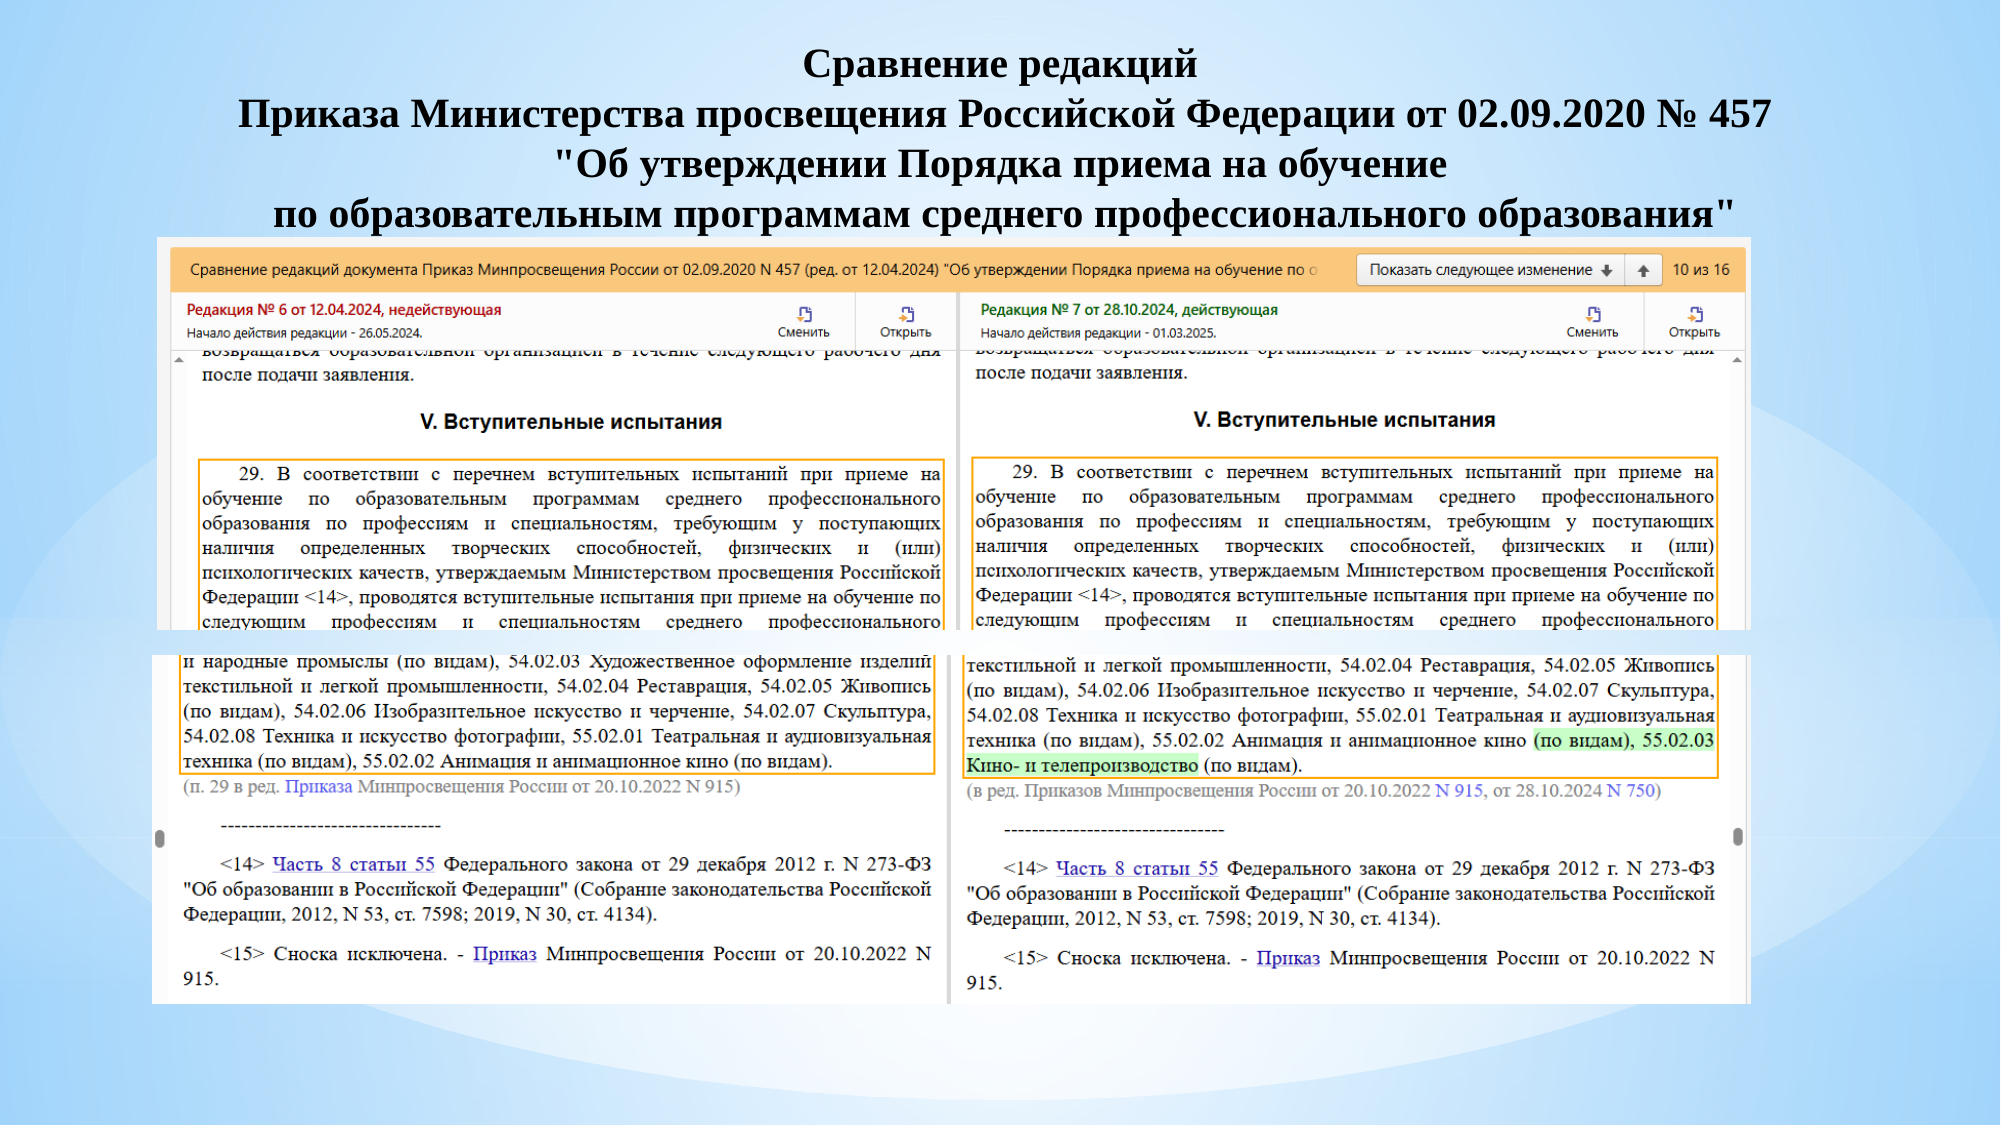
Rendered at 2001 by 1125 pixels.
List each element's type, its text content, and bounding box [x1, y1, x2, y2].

title Сравнение редакций Приказа Министерства просвещения Российской Федерации от 02.09.2020 № 457 "Об утверждении Порядка приема на обучение по образовательным программам среднего профессионального образования" [51, 28, 1959, 240]
picture [151, 655, 1751, 1005]
picture [157, 237, 1751, 630]
